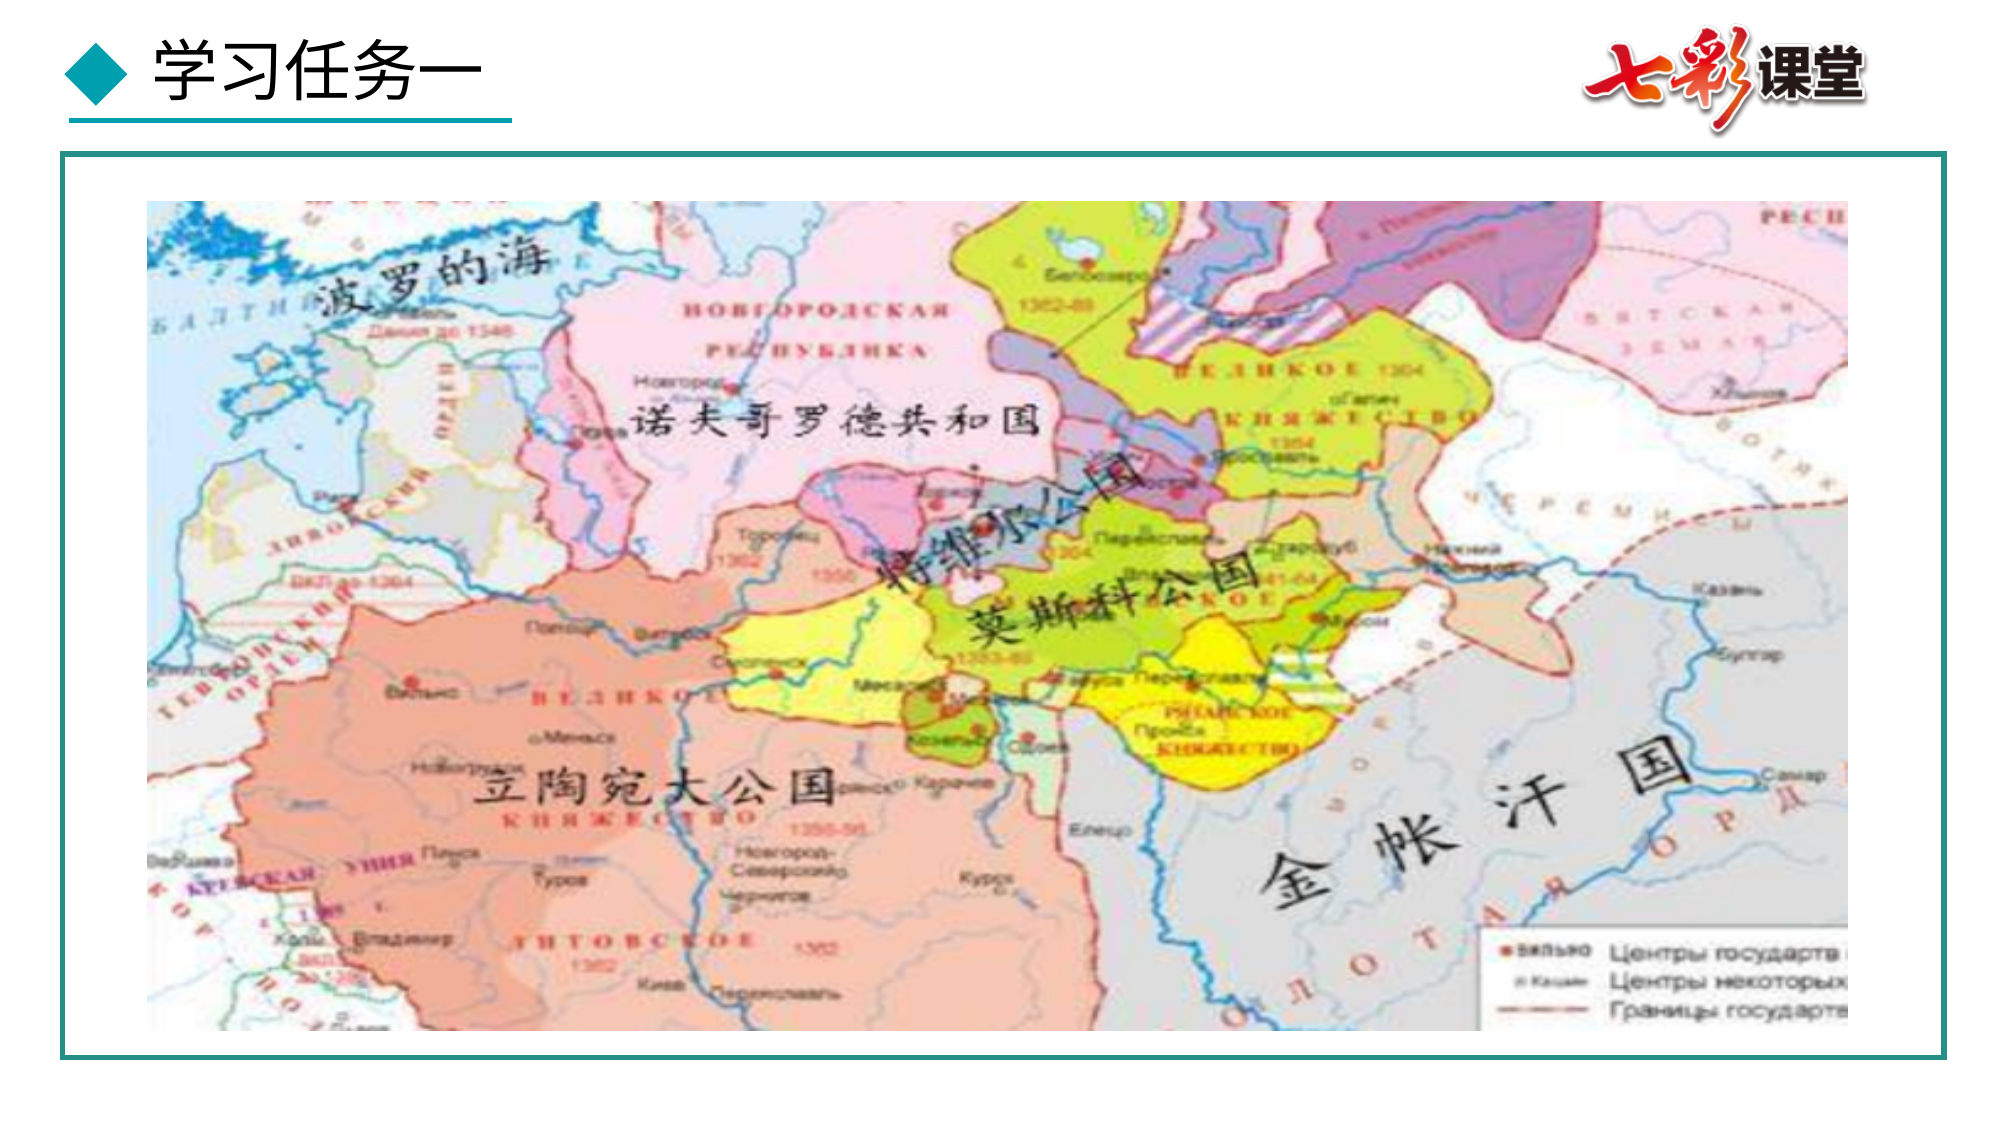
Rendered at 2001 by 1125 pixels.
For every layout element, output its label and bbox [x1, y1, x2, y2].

picture [1578, 19, 1874, 139]
picture [146, 200, 1848, 1031]
